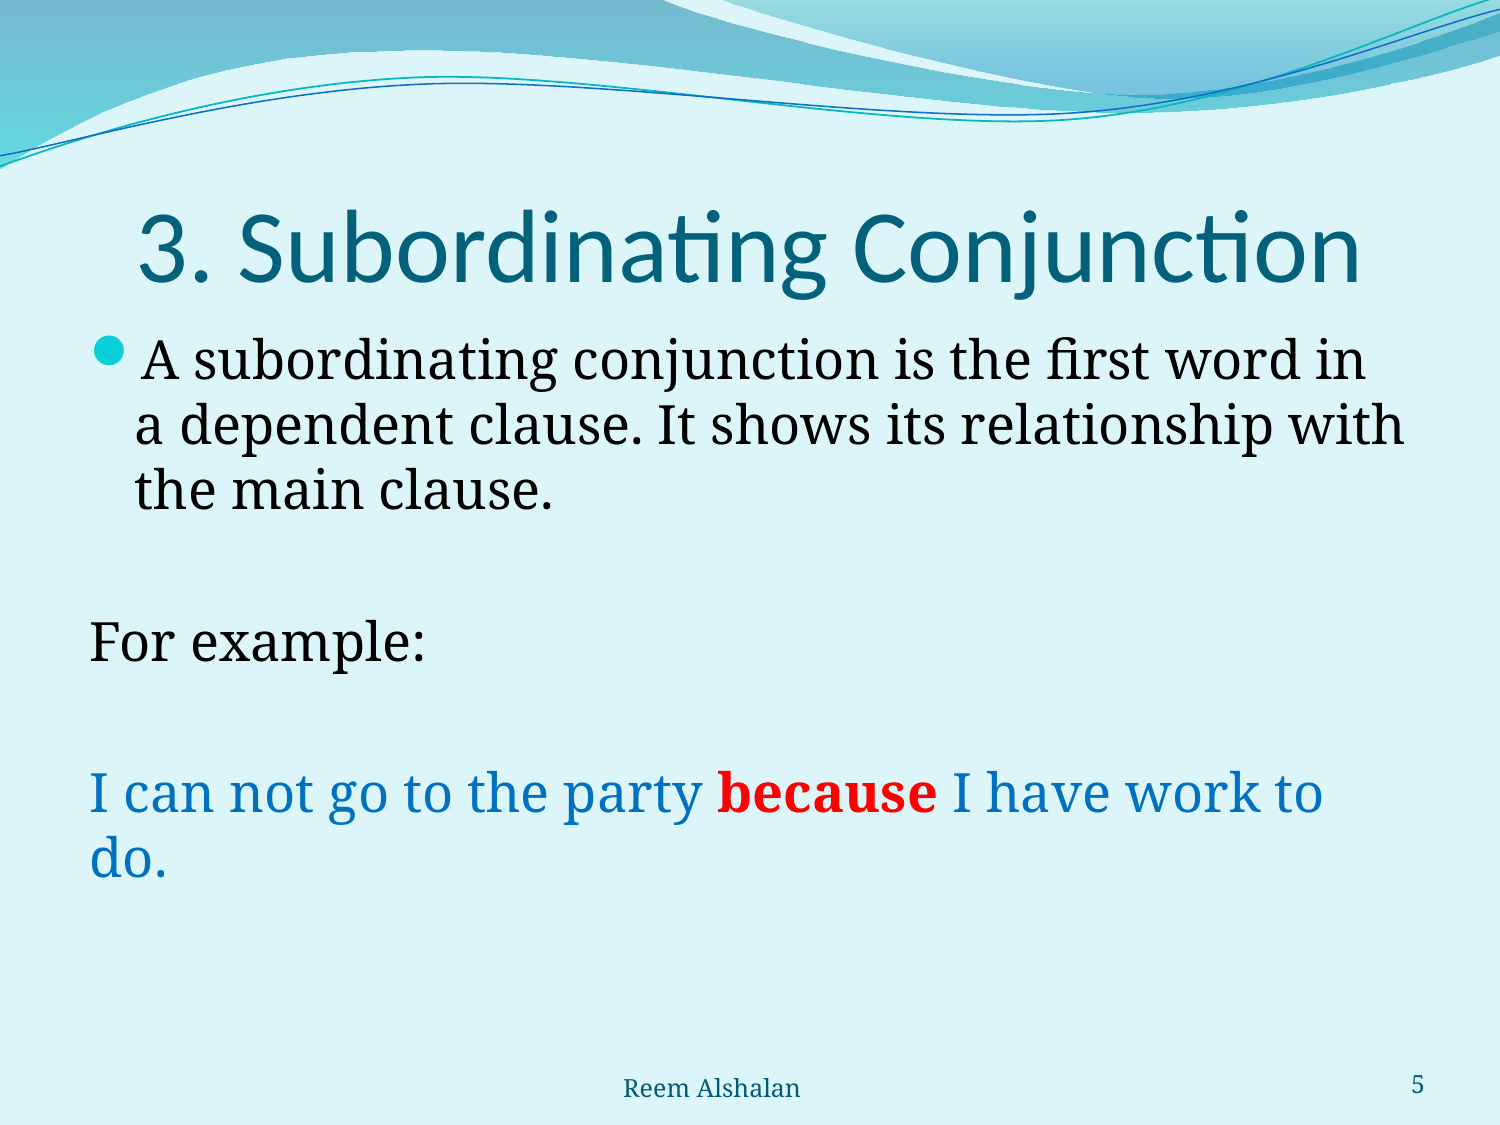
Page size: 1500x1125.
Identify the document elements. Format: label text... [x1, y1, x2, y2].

footer Reem Alshalan [437, 1042, 988, 1103]
title 3. Subordinating Conjunction [75, 115, 1425, 303]
slide_number 5 [1299, 1042, 1425, 1103]
list A subordinating conjunction is the first word in a dependent clause. It shows its relationship with the main clause. For example: I can not go to the party because I have work to do. [75, 317, 1425, 1038]
